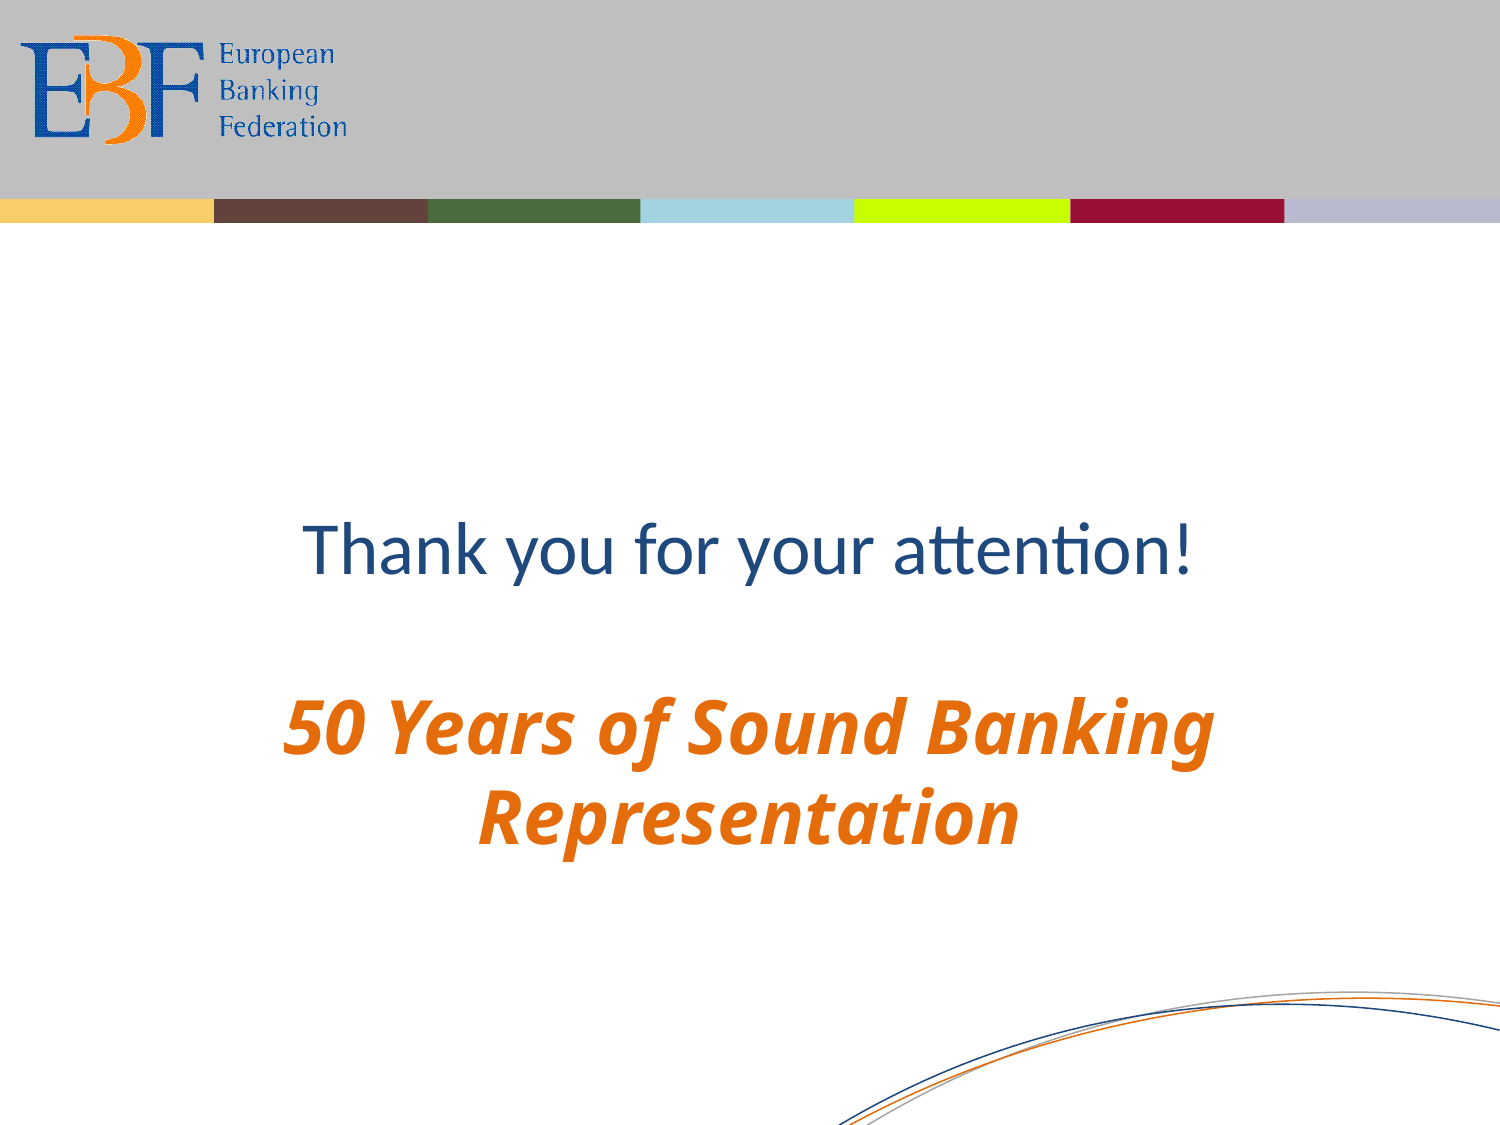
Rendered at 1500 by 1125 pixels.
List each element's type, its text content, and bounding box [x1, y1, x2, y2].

text_box Thank you for your attention! 50 Years of Sound Banking Representation [0, 234, 1500, 1125]
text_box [0, 198, 1500, 224]
picture [11, 11, 352, 157]
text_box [827, 958, 1500, 1091]
text_box [0, 0, 1500, 198]
